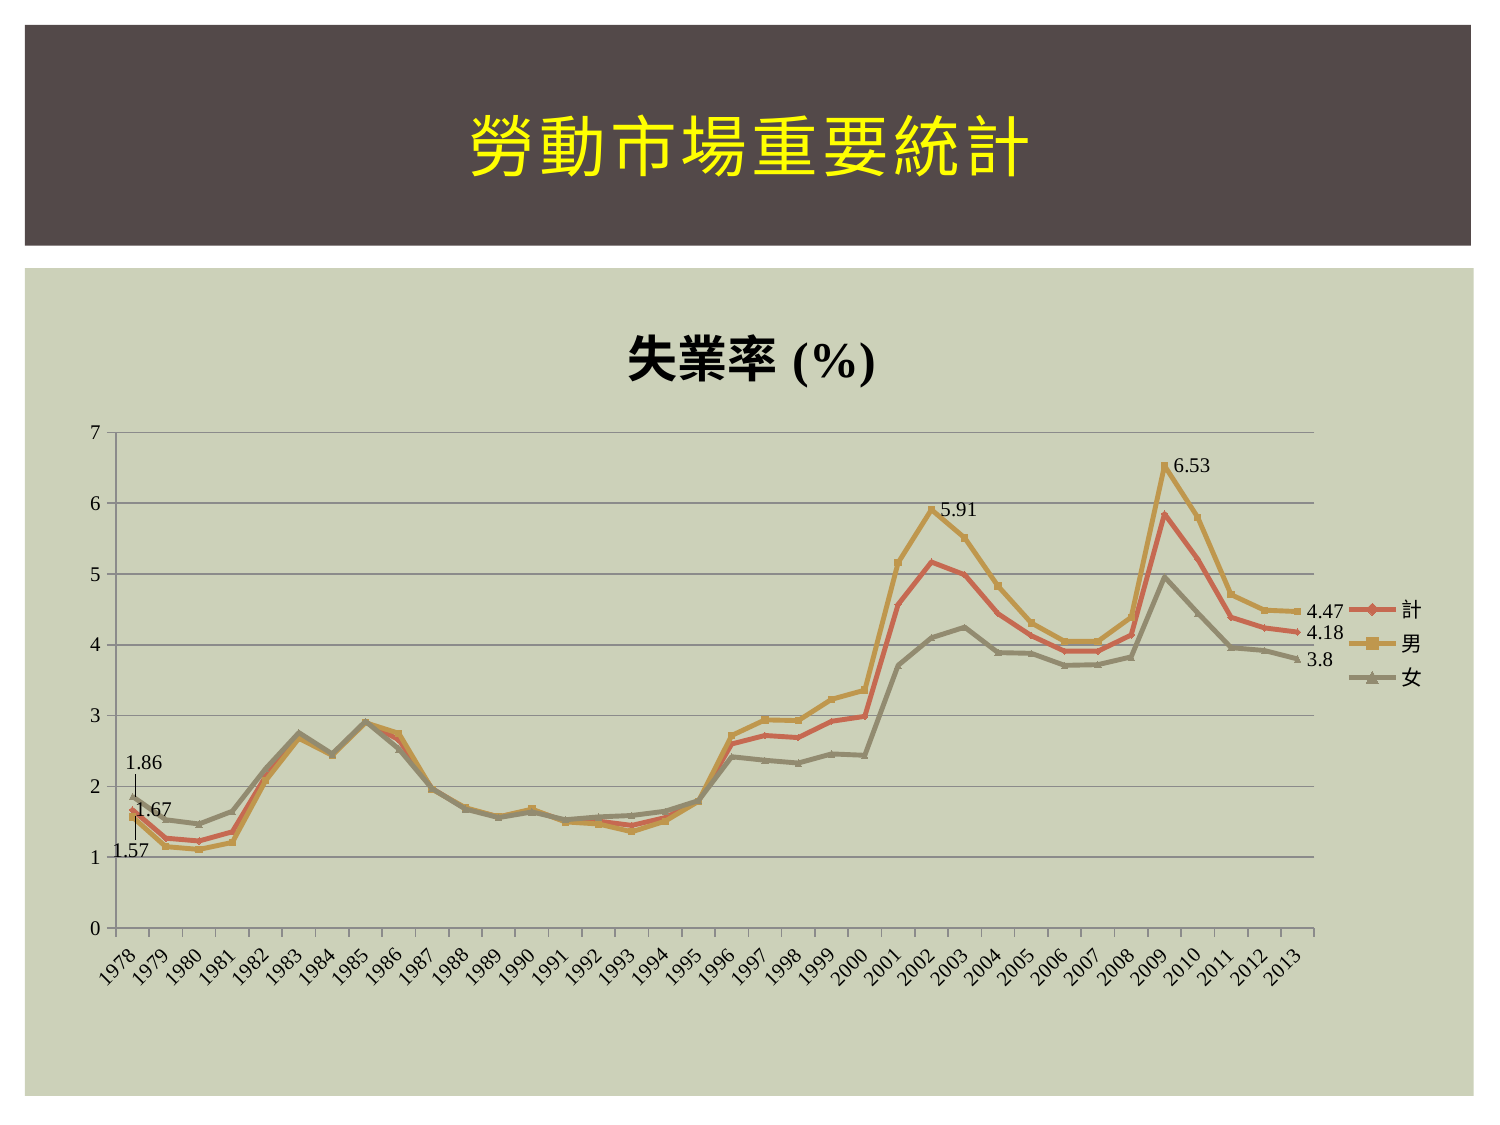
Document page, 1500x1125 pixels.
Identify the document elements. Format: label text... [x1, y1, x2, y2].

chart [62, 281, 1442, 1006]
title 勞動市場重要統計 [62, 58, 1438, 232]
